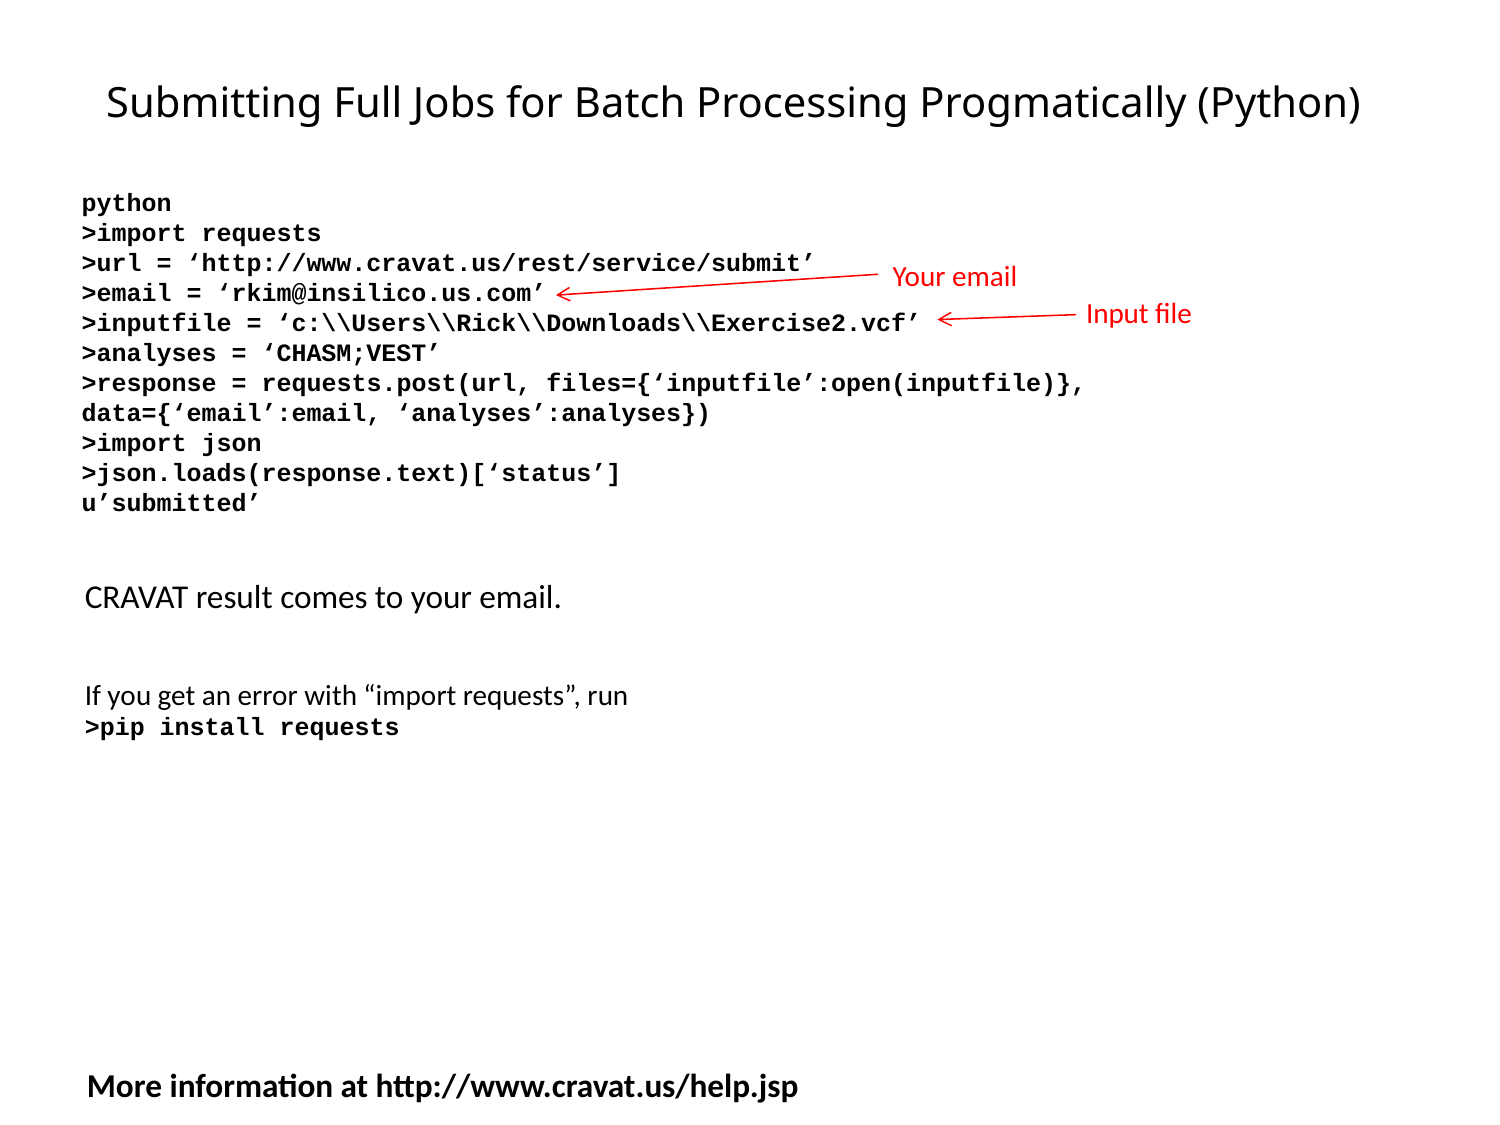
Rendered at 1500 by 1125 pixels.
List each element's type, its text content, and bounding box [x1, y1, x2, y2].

text_box If you get an error with “import requests”, run >pip install requests [70, 668, 644, 749]
text_box Your email [878, 249, 1033, 300]
text_box More information at http://www.cravat.us/help.jsp [72, 1056, 815, 1112]
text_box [555, 274, 878, 296]
text_box Input file [1071, 287, 1208, 338]
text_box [937, 314, 1077, 320]
text_box Submitting Full Jobs for Batch Processing Progmatically (Python) [91, 68, 1376, 134]
text_box CRAVAT result comes to your email. [69, 567, 578, 622]
text_box python >import requests >url = ‘http://www.cravat.us/rest/service/submit’ >email = ‘rkim@insilico.us.com’ >inputfile = ‘c:\\Users\\Rick\\Downloads\\Exercise2.vcf’ >analyses = ‘CHASM;VEST’ >response = requests.post(url, files={‘inputfile’:open(inputfile)}, data={‘email’:email, ‘analyses’:analyses}) >import json >json.loads(response.text)[‘status’] u’submitted’ [66, 179, 1378, 524]
